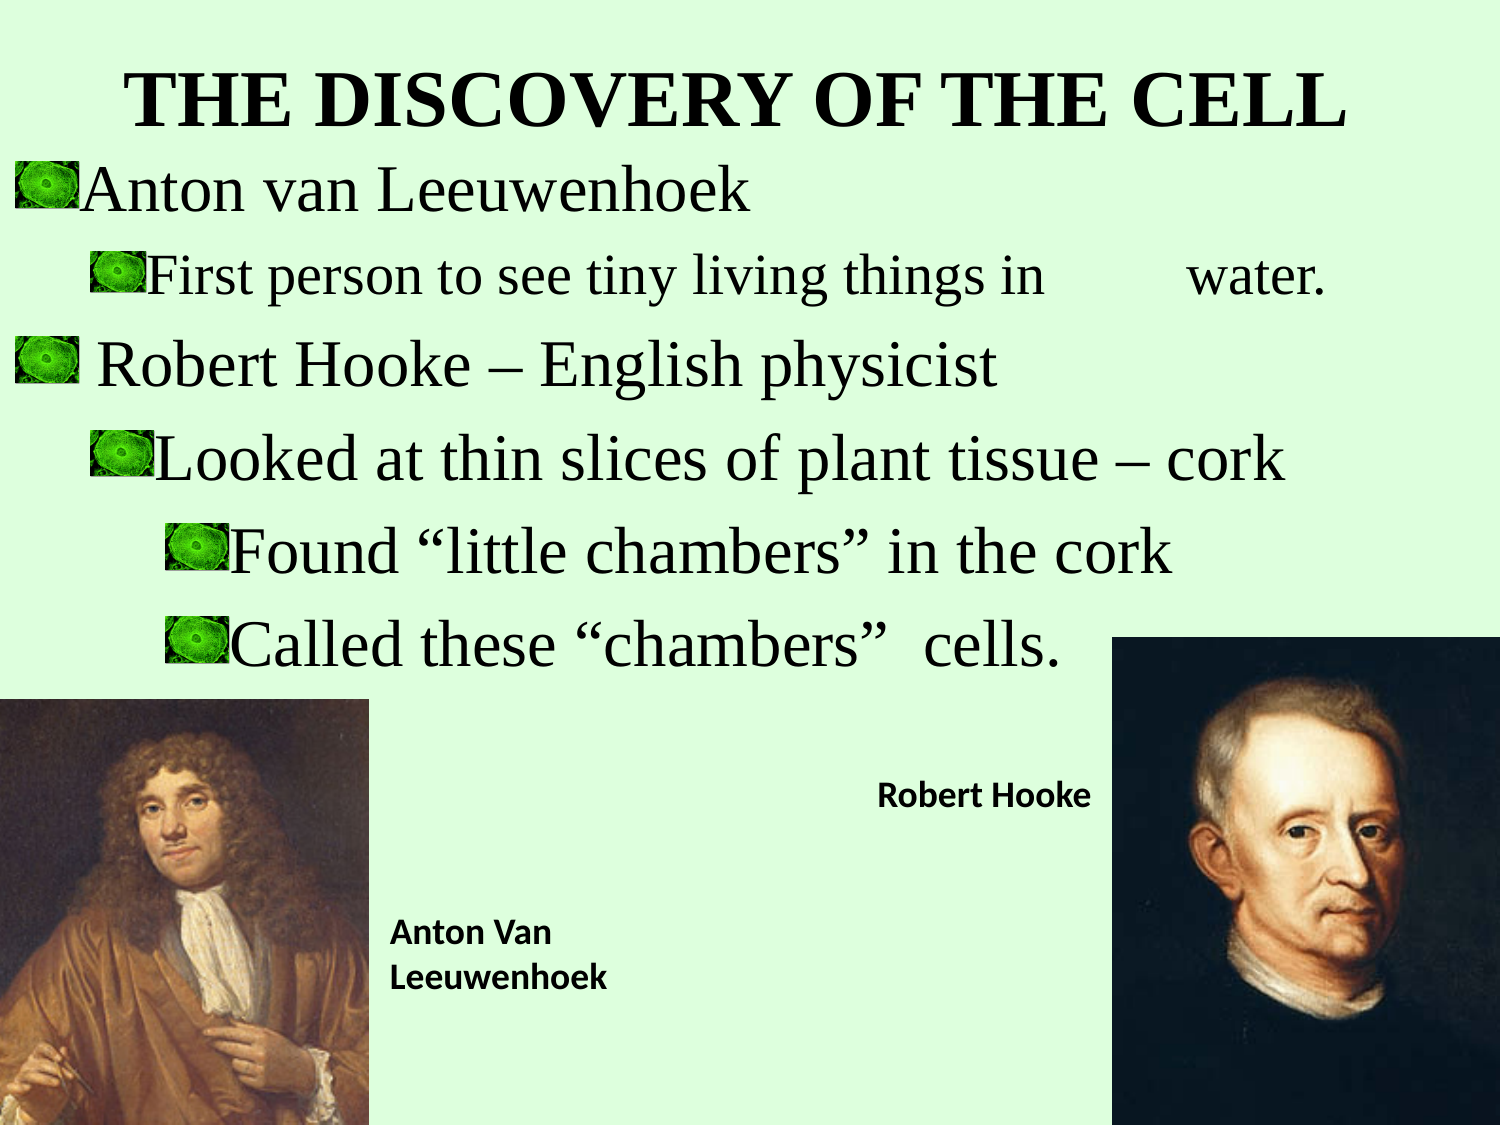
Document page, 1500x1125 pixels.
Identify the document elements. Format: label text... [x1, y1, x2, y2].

picture [1112, 636, 1500, 1125]
text_box Robert Hooke [862, 762, 1107, 823]
list Anton van Leeuwenhoek First person to see tiny living things in water. Robert Hooke – English physicist Looked at thin slices of plant tissue – cork Found “little chambers” in the cork Called these “chambers” cells. [0, 137, 1500, 713]
picture [165, 616, 230, 664]
picture [90, 430, 155, 477]
picture [165, 523, 230, 571]
picture [15, 336, 80, 384]
picture [0, 699, 369, 1125]
text_box Anton Van Leeuwenhoek [374, 899, 688, 1005]
title THE DISCOVERY OF THE CELL [62, 0, 1413, 137]
picture [90, 251, 147, 293]
picture [15, 161, 80, 209]
